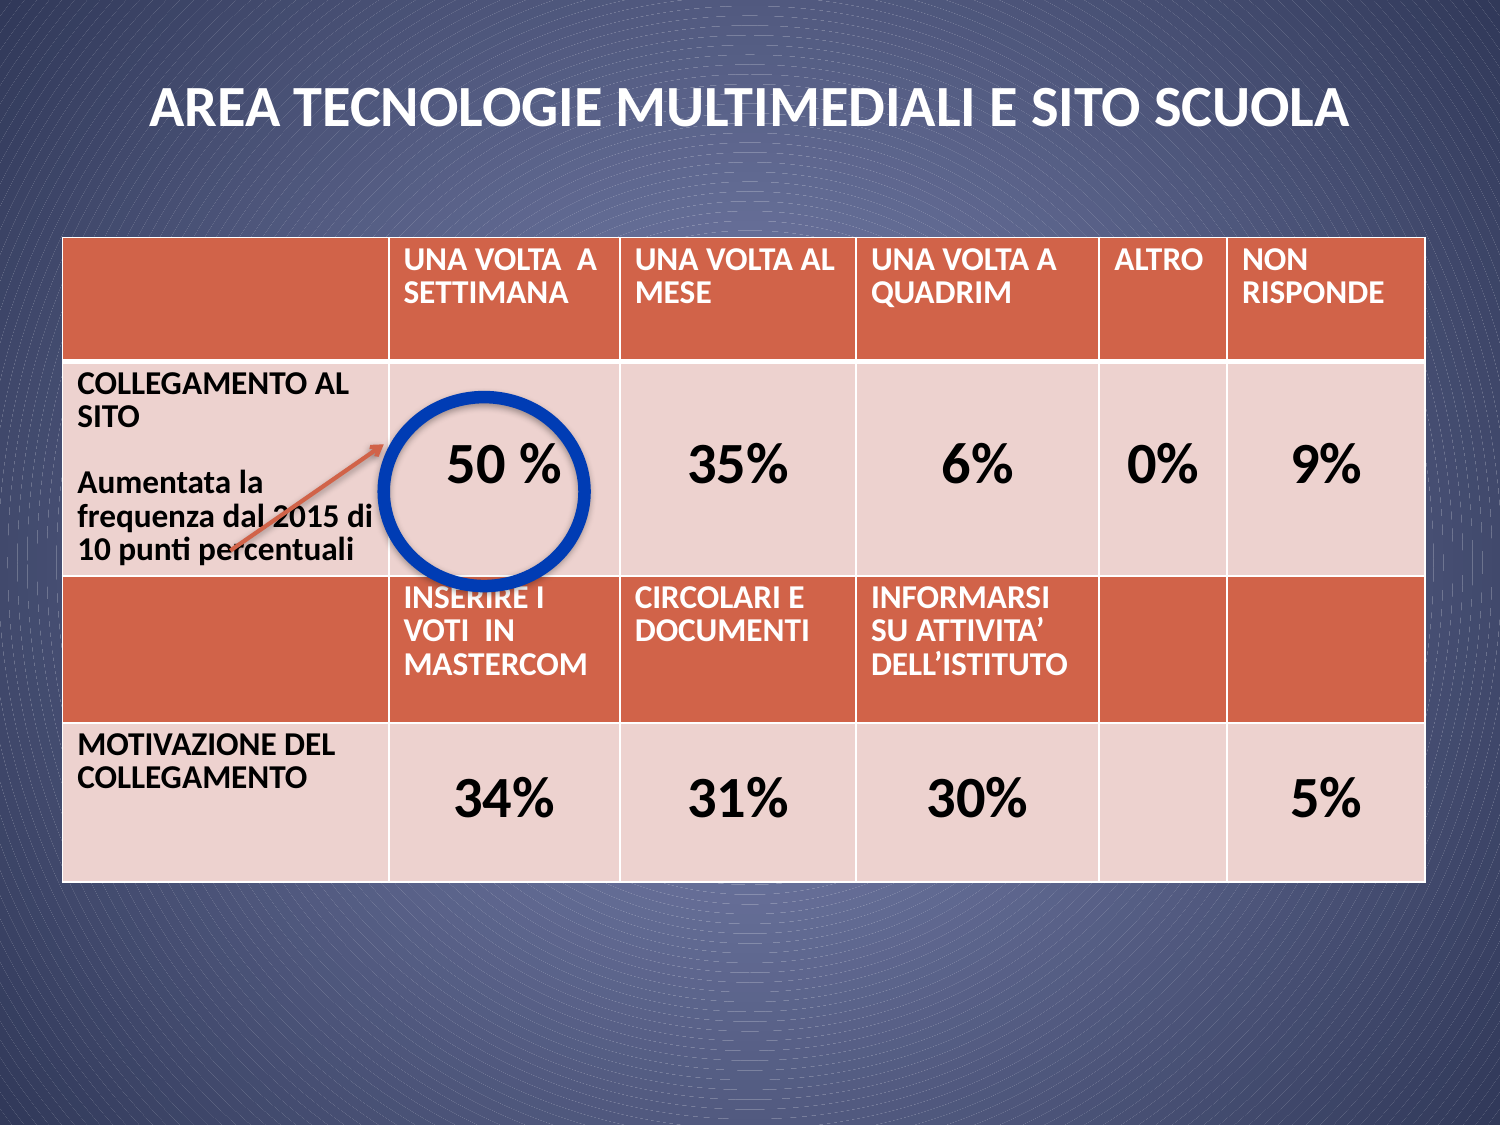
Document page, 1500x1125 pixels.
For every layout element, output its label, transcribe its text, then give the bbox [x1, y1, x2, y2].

table_cell MOTIVAZIONE DEL COLLEGAMENTO [63, 724, 388, 881]
table_header UNA VOLTA AL MESE [621, 238, 855, 359]
table_cell 31% [621, 724, 855, 881]
table_header NON RISPONDE [1228, 238, 1424, 359]
table_cell 35% [621, 364, 855, 575]
table_cell 50 % [390, 364, 619, 575]
table_cell [1228, 577, 1424, 722]
table_header ALTRO [1100, 238, 1226, 359]
table_cell INSERIRE I VOTI IN MASTERCOM [390, 577, 619, 722]
table_header [63, 238, 388, 359]
table_cell 5% [1228, 724, 1424, 881]
table_cell COLLEGAMENTO AL SITO Aumentata la frequenza dal 2015 di 10 punti percentuali [63, 364, 388, 575]
table_cell 6% [857, 364, 1098, 575]
table_cell 0% [1100, 364, 1226, 575]
table_cell 34% [390, 724, 619, 881]
table_cell [63, 577, 388, 722]
text_box [390, 396, 586, 587]
table_header UNA VOLTA A SETTIMANA [390, 238, 619, 359]
table_cell 30% [857, 724, 1098, 881]
table_cell CIRCOLARI E DOCUMENTI [621, 577, 855, 722]
table_cell 9% [1228, 364, 1424, 575]
table_cell [1100, 577, 1226, 722]
table_cell [1100, 724, 1226, 881]
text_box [229, 444, 384, 551]
table_header UNA VOLTA A QUADRIM [857, 238, 1098, 359]
title AREA TECNOLOGIE MULTIMEDIALI E SITO SCUOLA [75, 45, 1425, 161]
table_cell INFORMARSI SU ATTIVITA’ DELL’ISTITUTO [857, 577, 1098, 722]
